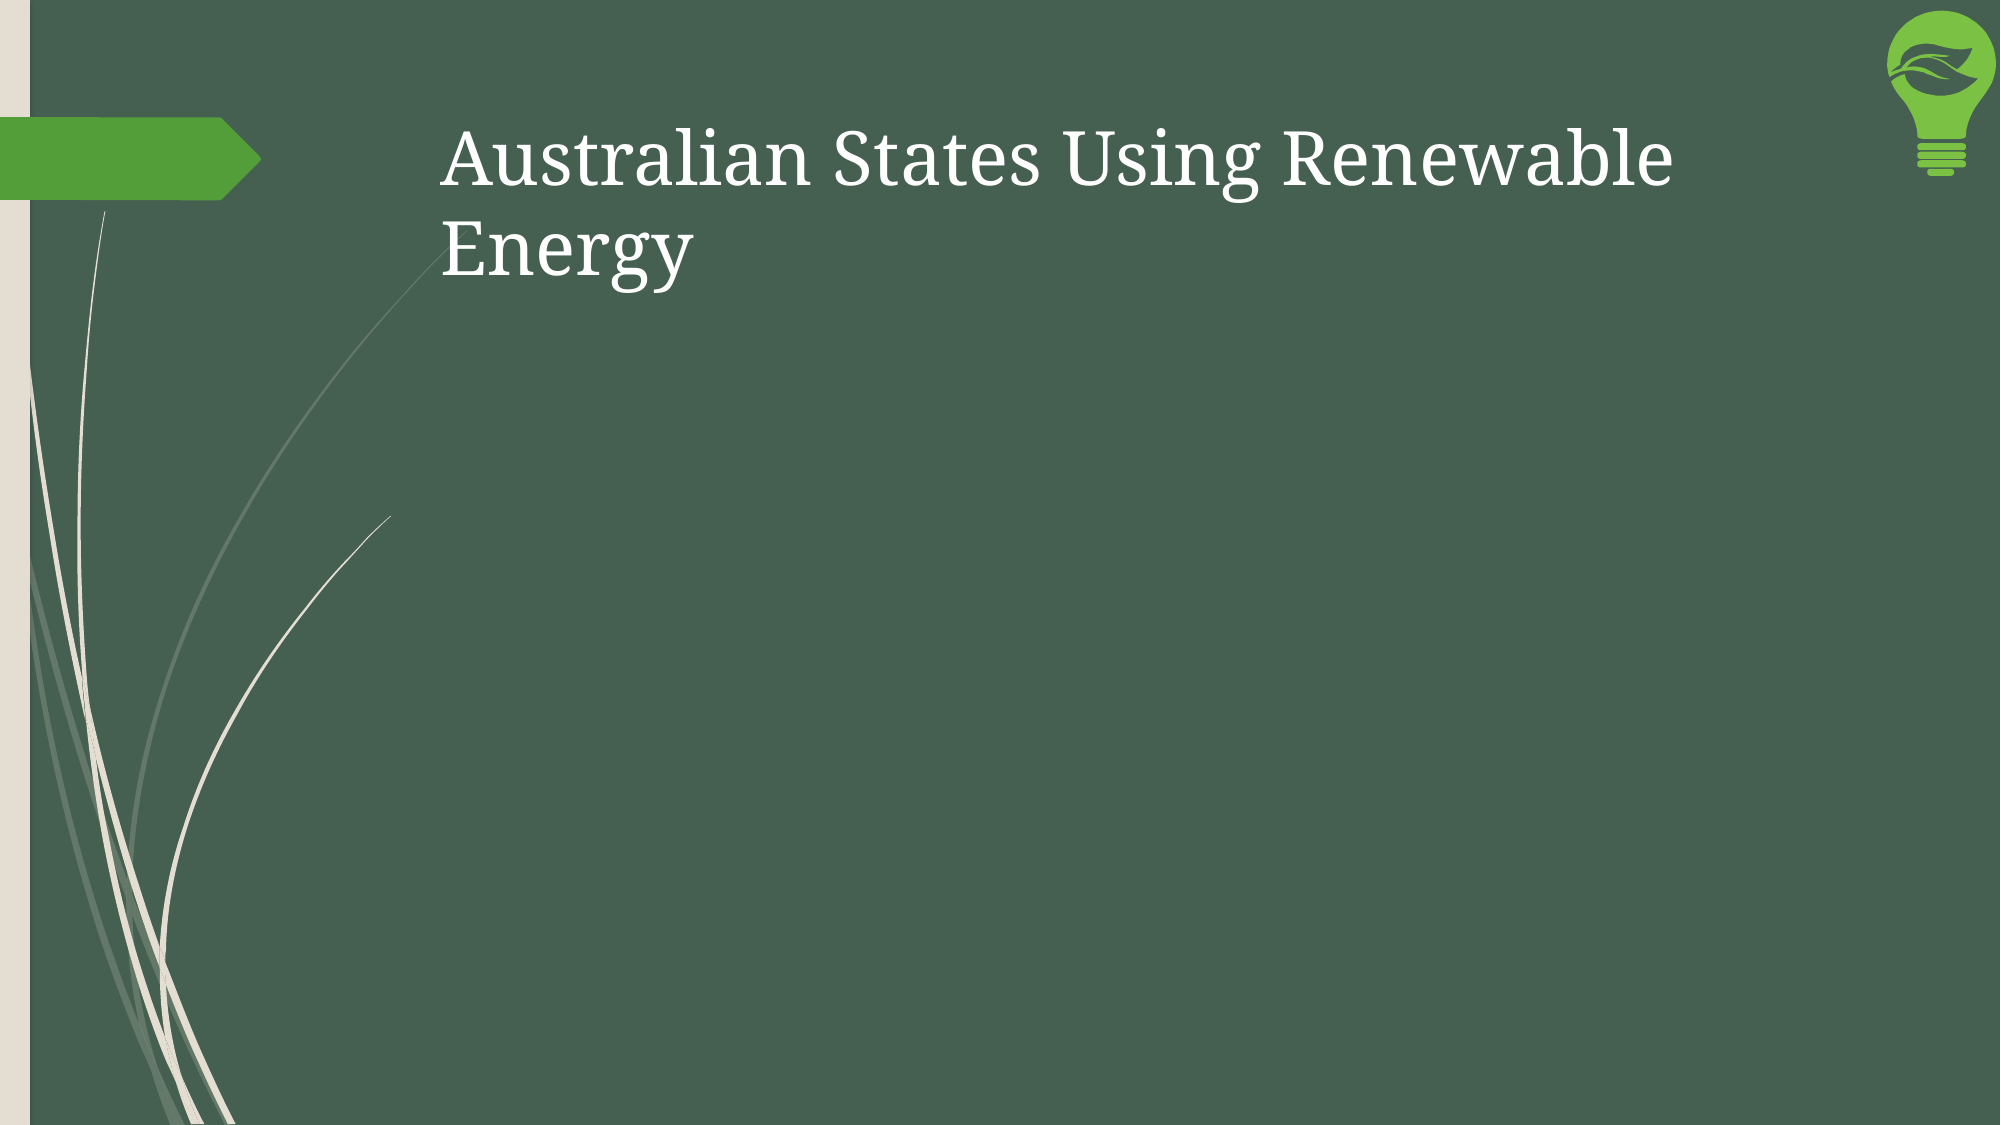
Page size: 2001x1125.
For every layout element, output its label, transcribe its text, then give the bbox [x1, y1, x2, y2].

title Australian States Using Renewable Energy [425, 102, 1888, 313]
